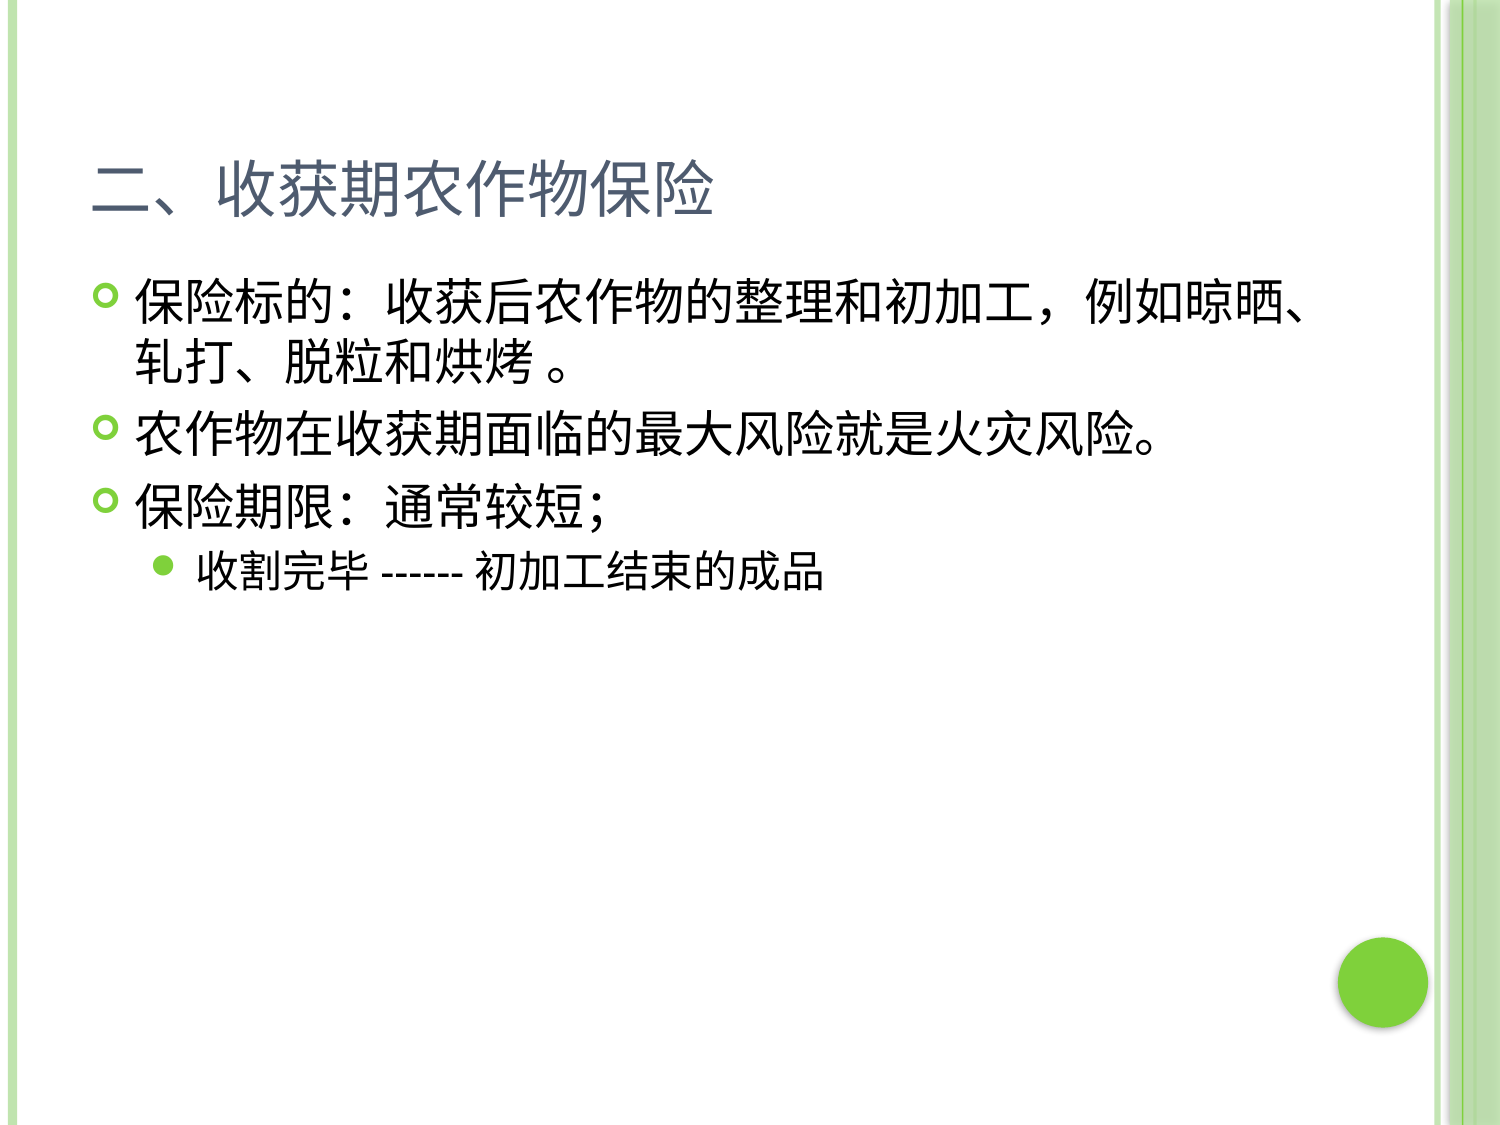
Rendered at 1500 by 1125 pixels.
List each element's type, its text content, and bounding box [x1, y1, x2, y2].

title 二、收获期农作物保险 [75, 45, 1300, 233]
list 保险标的：收获后农作物的整理和初加工，例如晾晒、轧打、脱粒和烘烤 。 农作物在收获期面临的最大风险就是火灾风险。 保险期限：通常较短； 收割完毕------初加工结束的成品 [74, 262, 1301, 1063]
